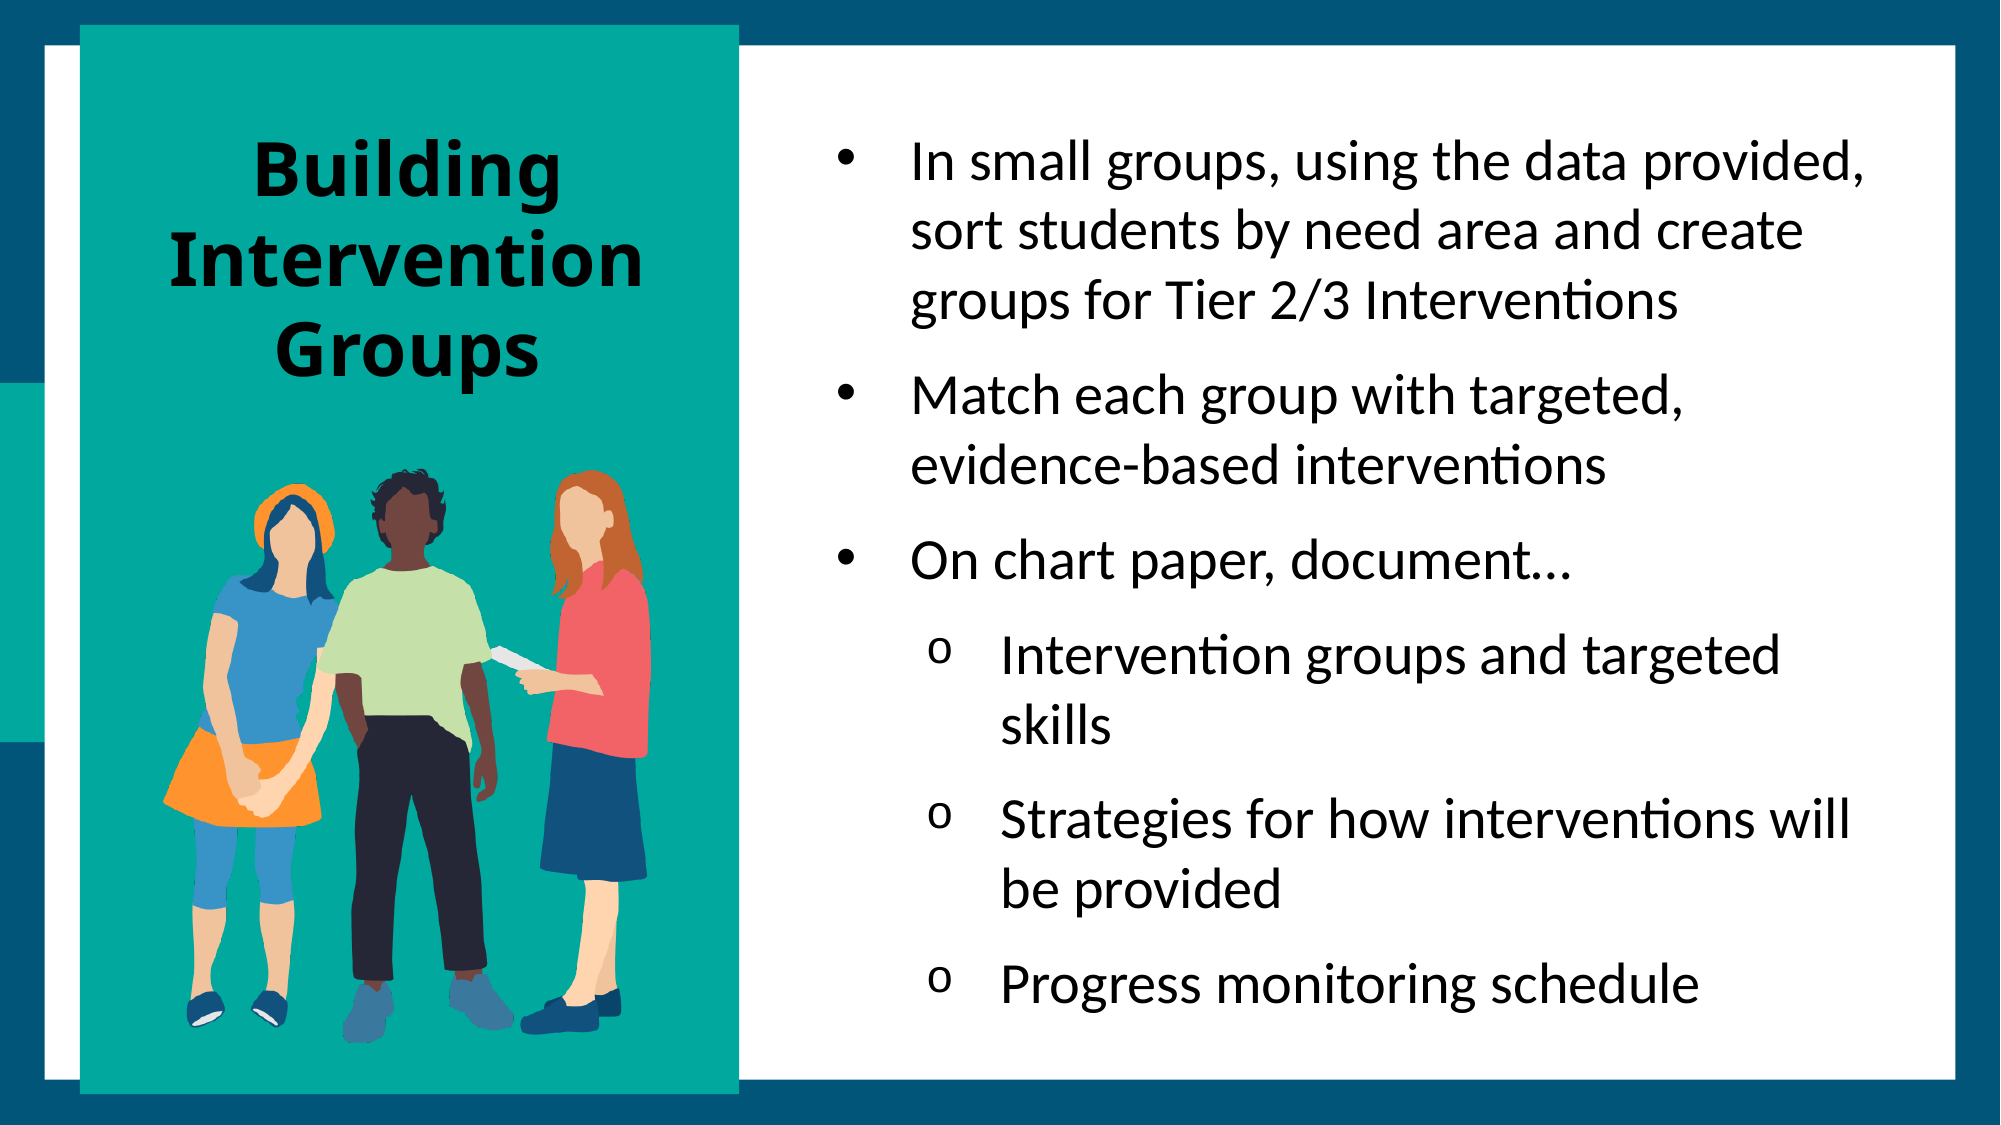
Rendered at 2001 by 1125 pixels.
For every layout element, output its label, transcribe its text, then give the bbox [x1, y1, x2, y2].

list In small groups, using the data provided, sort students by need area and create groups for Tier 2/3 Interventions Match each group with targeted, evidence-based interventions On chart paper, document… Intervention groups and targeted skills Strategies for how interventions will be provided Progress monitoring schedule [835, 121, 1877, 1043]
title Building Intervention Groups [123, 65, 692, 447]
picture [163, 468, 651, 1043]
